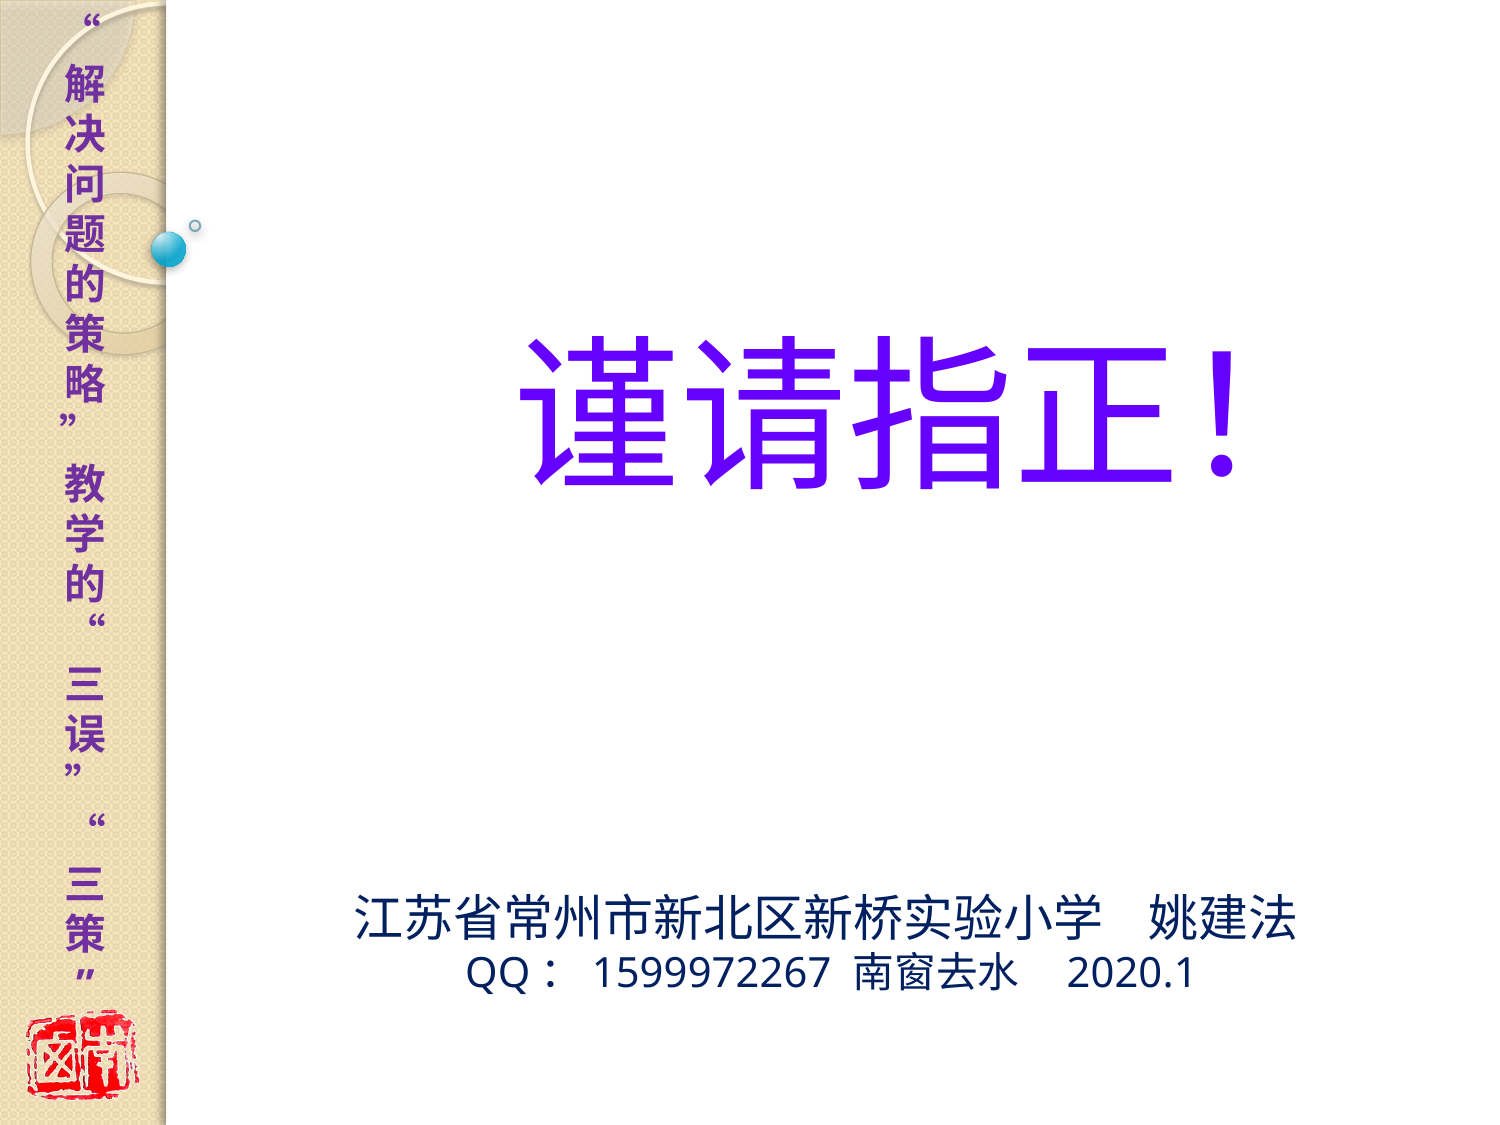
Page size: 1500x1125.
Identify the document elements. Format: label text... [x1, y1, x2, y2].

text_box 谨请指正！ [454, 302, 1240, 518]
picture [23, 1006, 142, 1102]
text_box 江苏省常州市新北区新桥实验小学 姚建法 QQ：1599972267 南窗去水 2020.1 [269, 878, 1383, 1004]
text_box “解决问题的策略 ”教学的“三误”“三策 ” [35, 0, 136, 1003]
